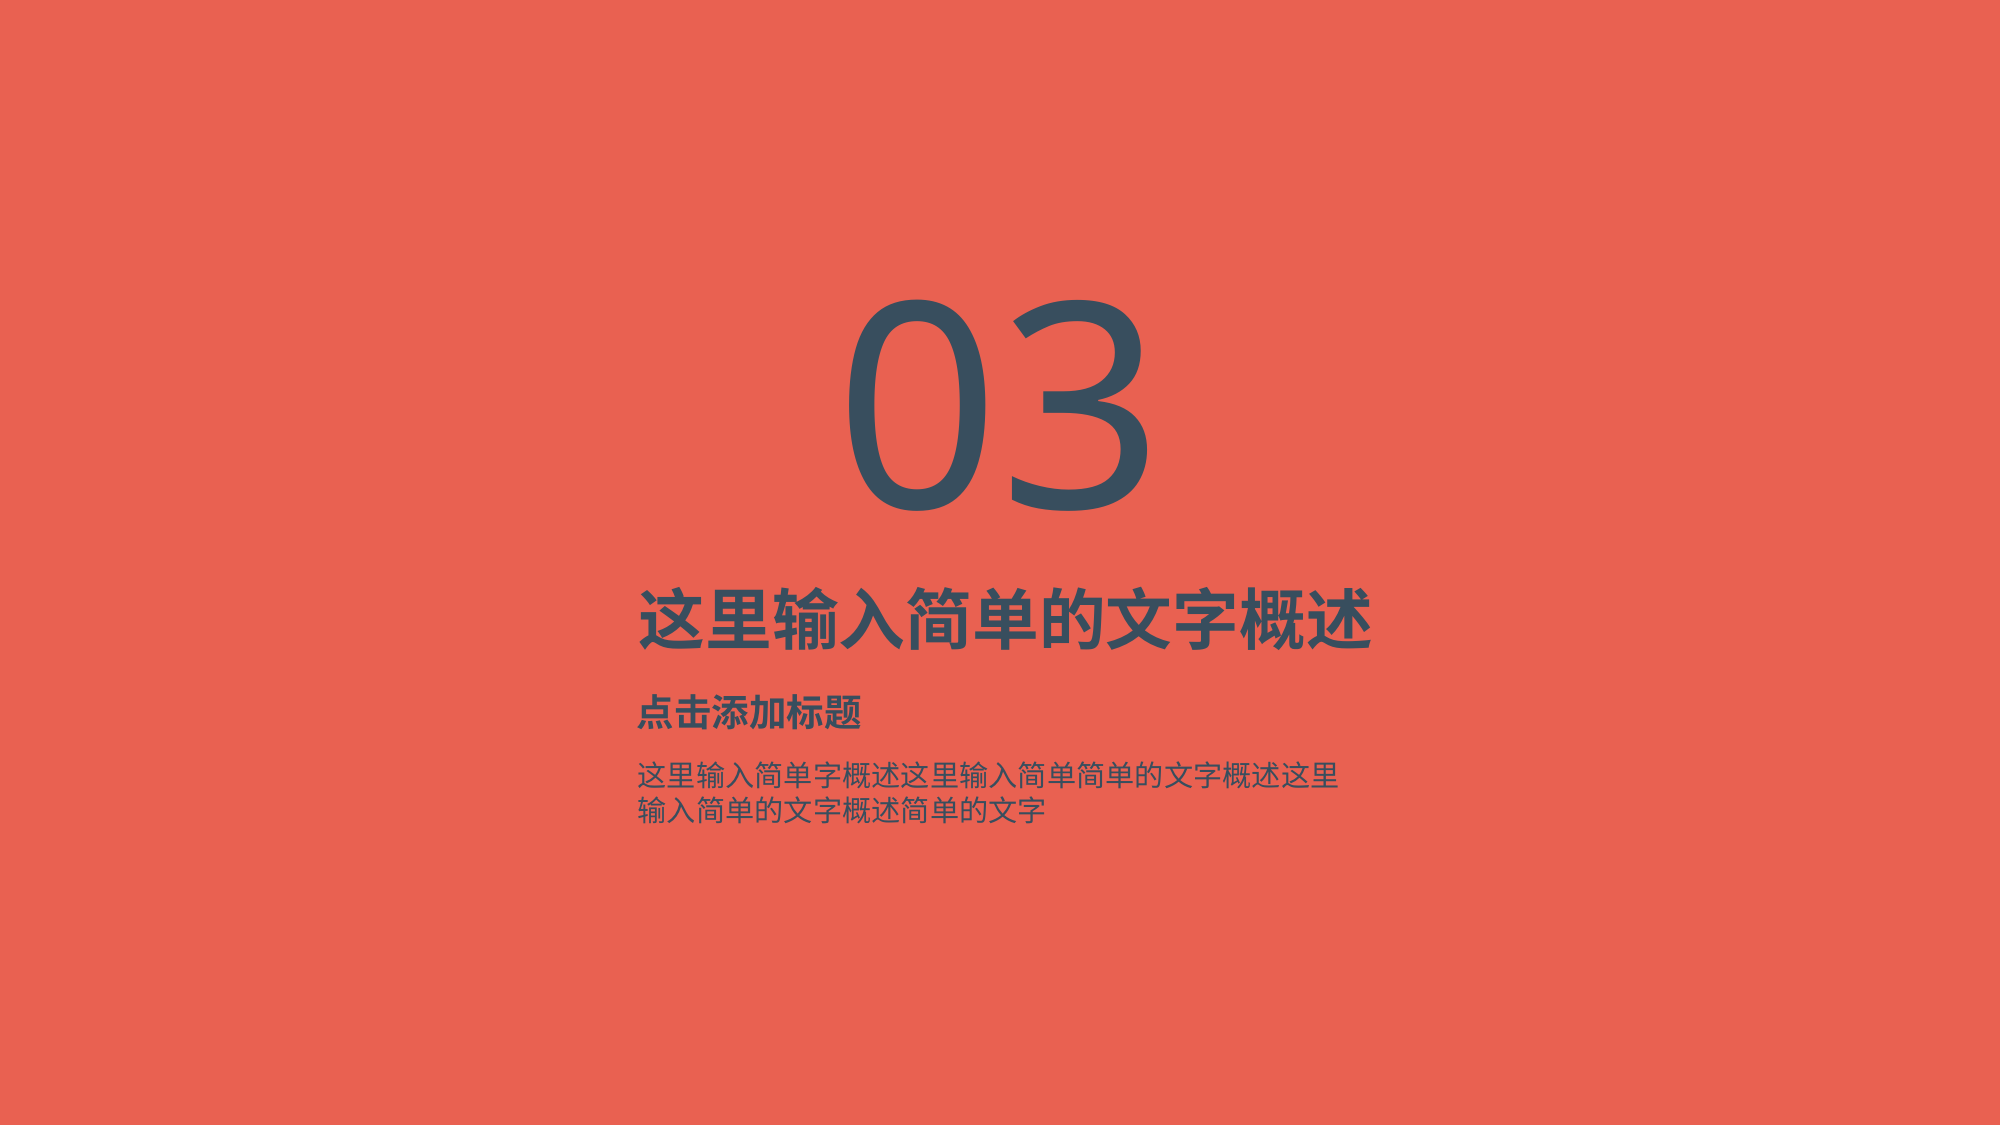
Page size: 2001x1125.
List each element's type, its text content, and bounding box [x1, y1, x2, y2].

text_box 点击添加标题 [608, 658, 891, 742]
text_box 03 [819, 213, 1181, 574]
text_box 这里输入简单字概述这里输入简单简单的文字概述这里 输入简单的文字概述简单的文字 [622, 750, 1367, 835]
text_box 这里输入简单的文字概述 [623, 570, 1388, 666]
